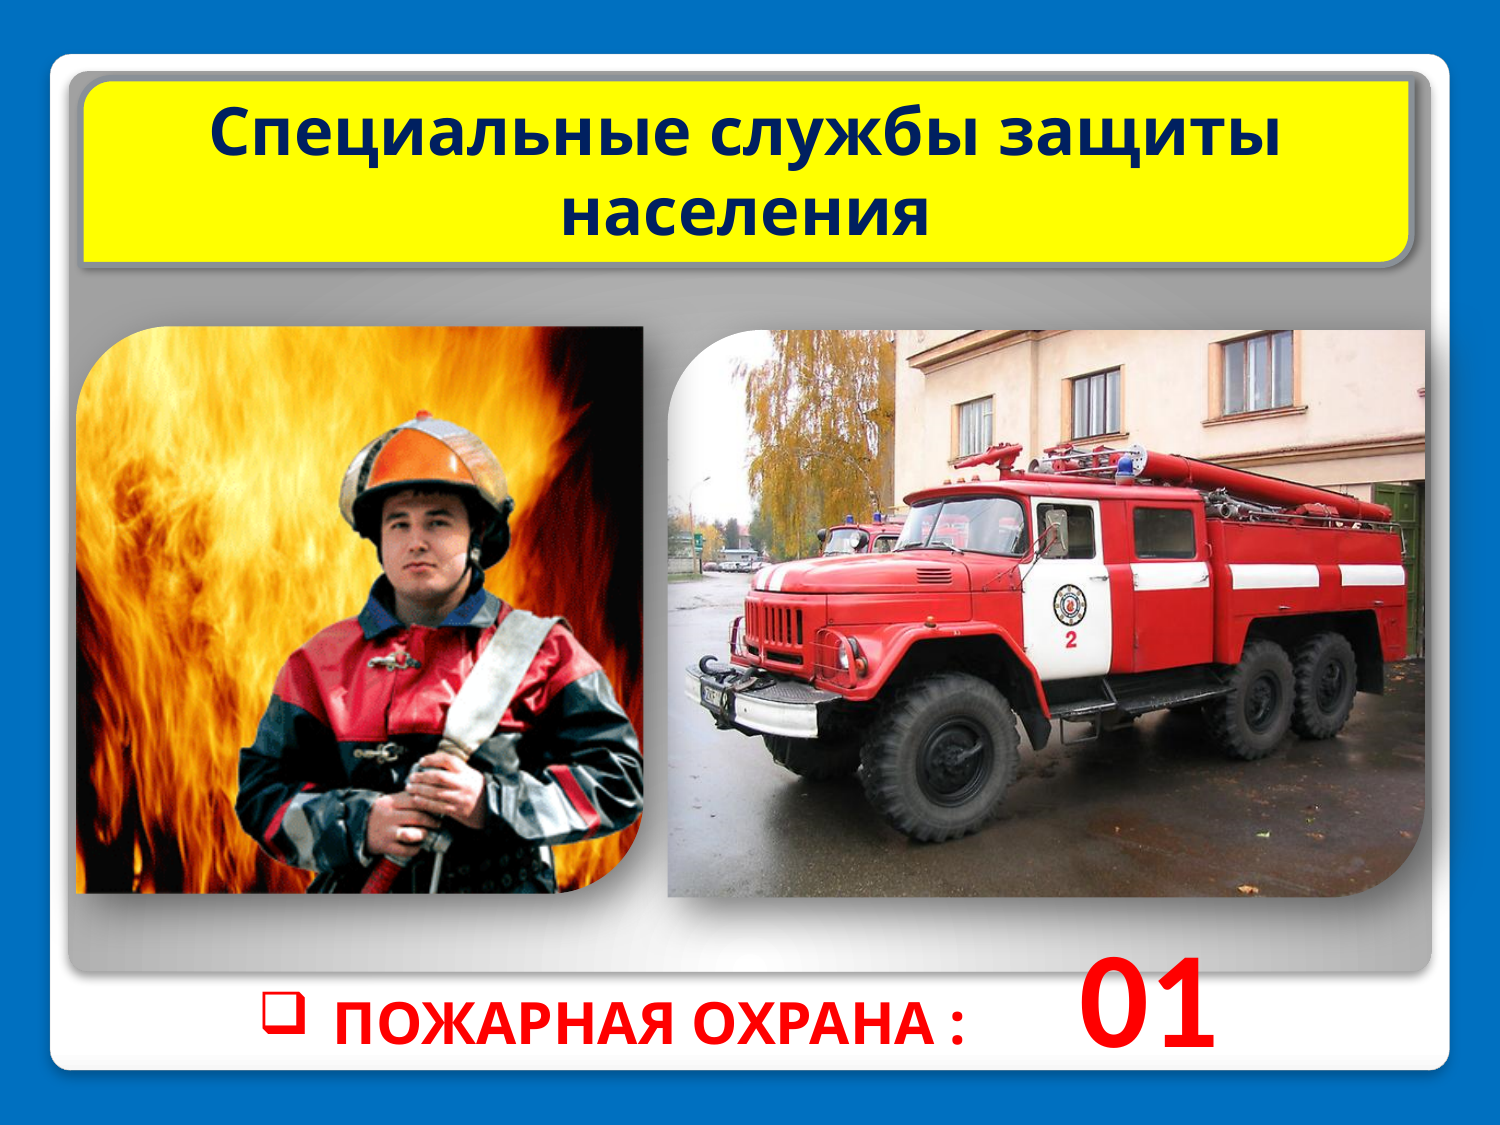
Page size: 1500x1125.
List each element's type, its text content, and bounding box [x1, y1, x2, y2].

picture [75, 326, 644, 894]
picture [667, 329, 1426, 898]
text_box 01 [1064, 911, 1234, 1083]
title ПОЖАРНАЯ ОХРАНА : [61, 905, 1064, 1064]
text_box Специальные службы защиты населения [80, 78, 1412, 265]
